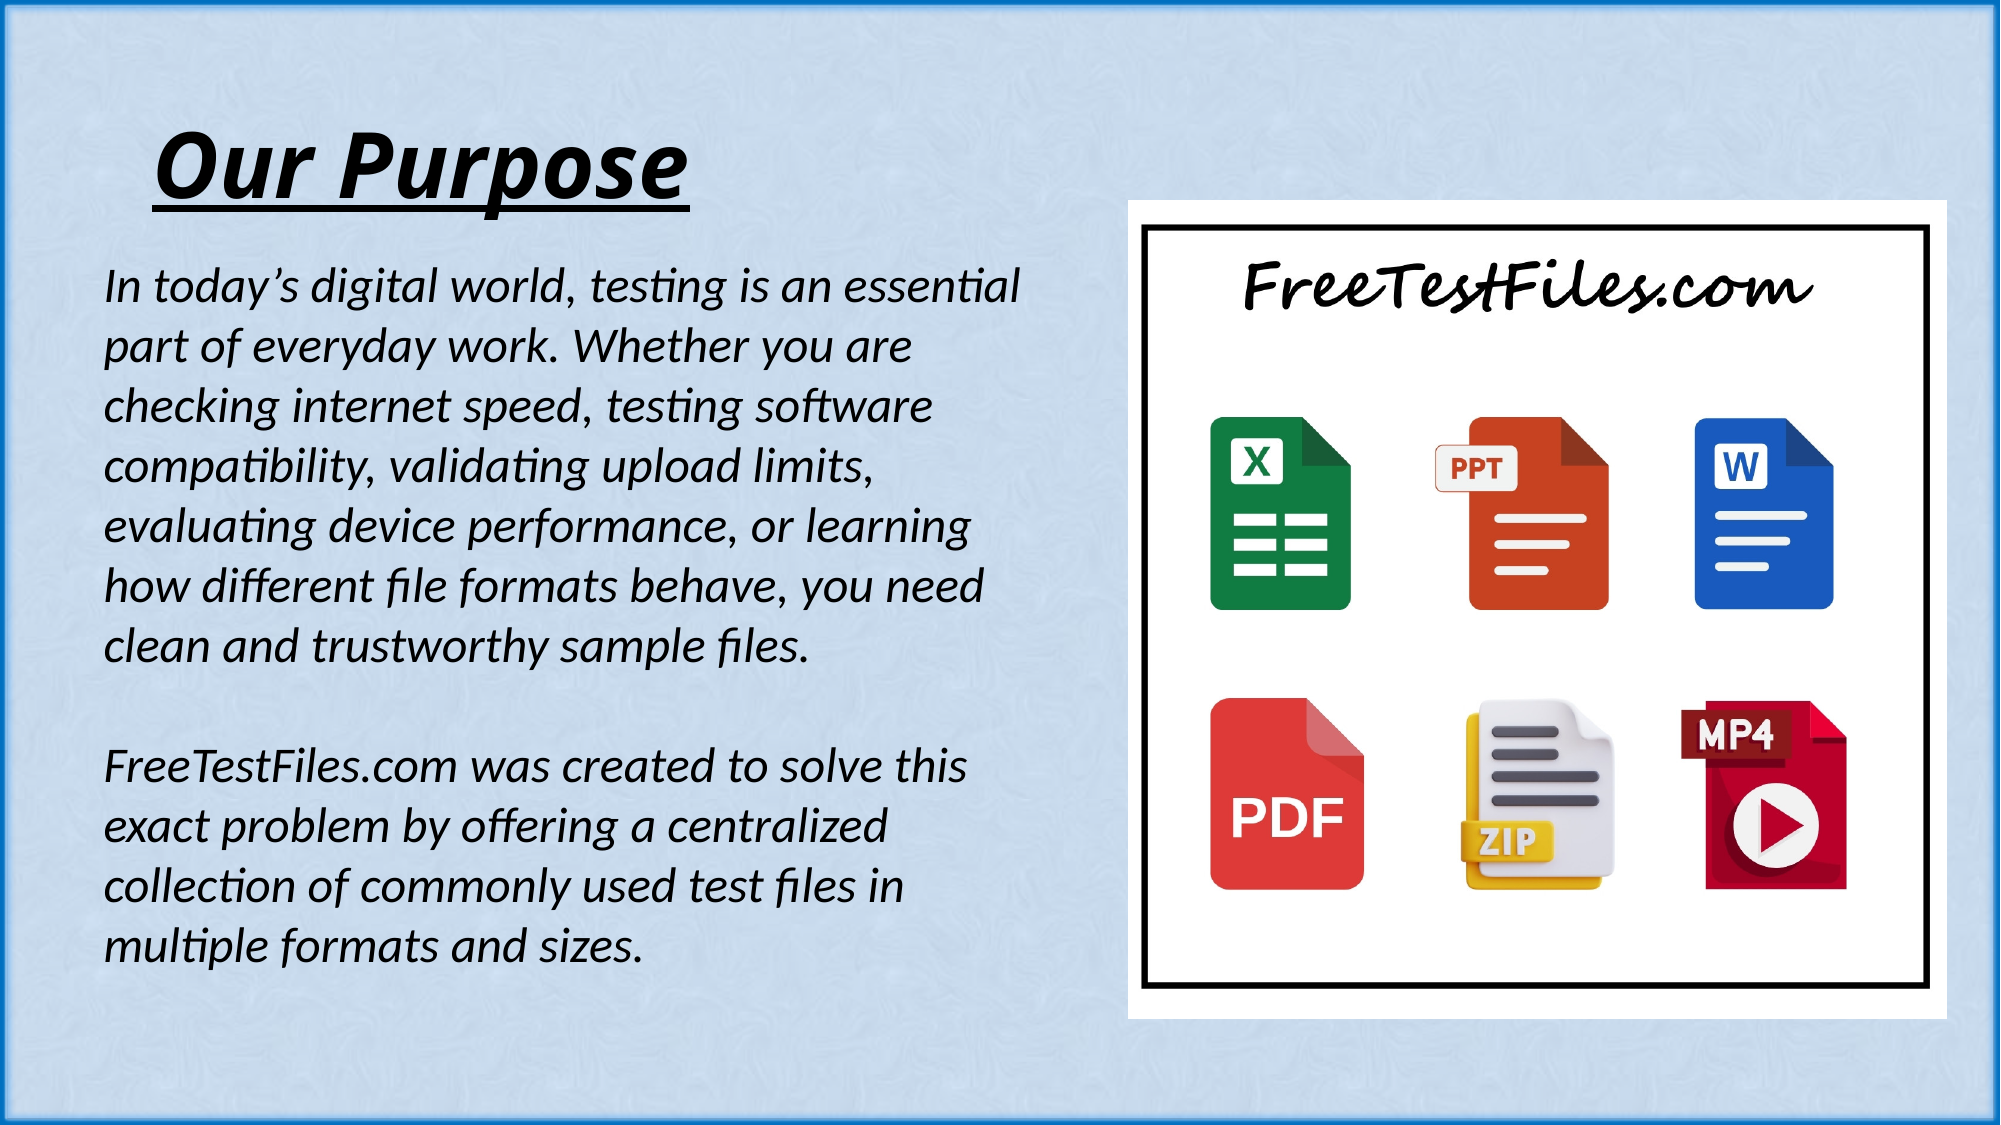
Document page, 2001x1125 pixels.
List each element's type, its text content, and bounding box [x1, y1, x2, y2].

picture [1128, 200, 1947, 1019]
text_box [1, 1, 1998, 1125]
text_box In today’s digital world, testing is an essential part of everyday work. Whether you are checking internet speed, testing software compatibility, validating upload limits, evaluating device performance, or learning how different file formats behave, you need clean and trustworthy sample files. FreeTestFiles.com was created to solve this exact problem by offering a centralized collection of commonly used test files in multiple formats and sizes. [88, 245, 1057, 1019]
